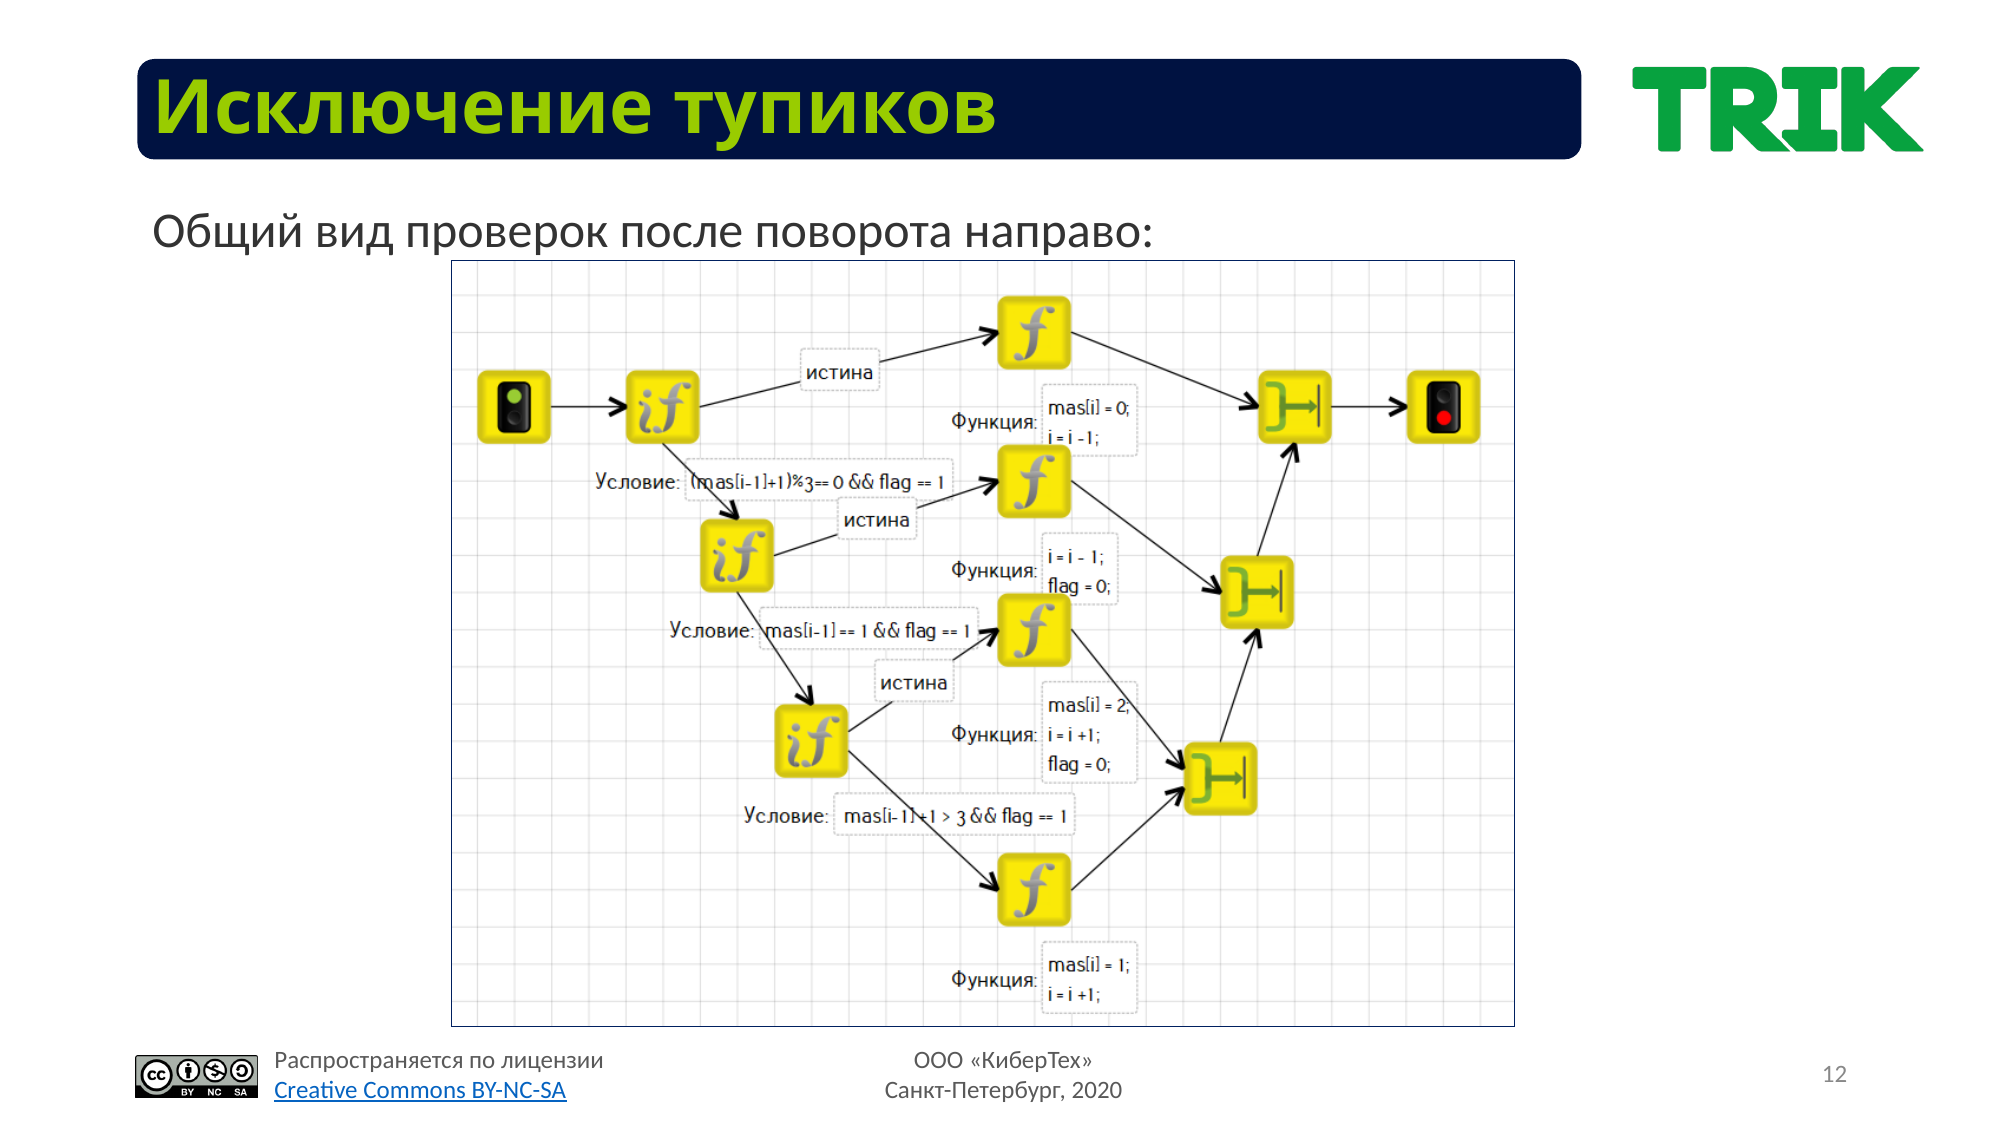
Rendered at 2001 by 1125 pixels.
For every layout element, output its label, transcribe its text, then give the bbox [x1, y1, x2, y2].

slide_number 12 [1412, 1042, 1863, 1103]
text_box Общий вид проверок после поворота направо: [137, 173, 1863, 250]
picture [135, 1055, 258, 1098]
title Исключение тупиков [137, 61, 1582, 163]
picture [1631, 64, 1924, 154]
picture [450, 260, 1515, 1027]
